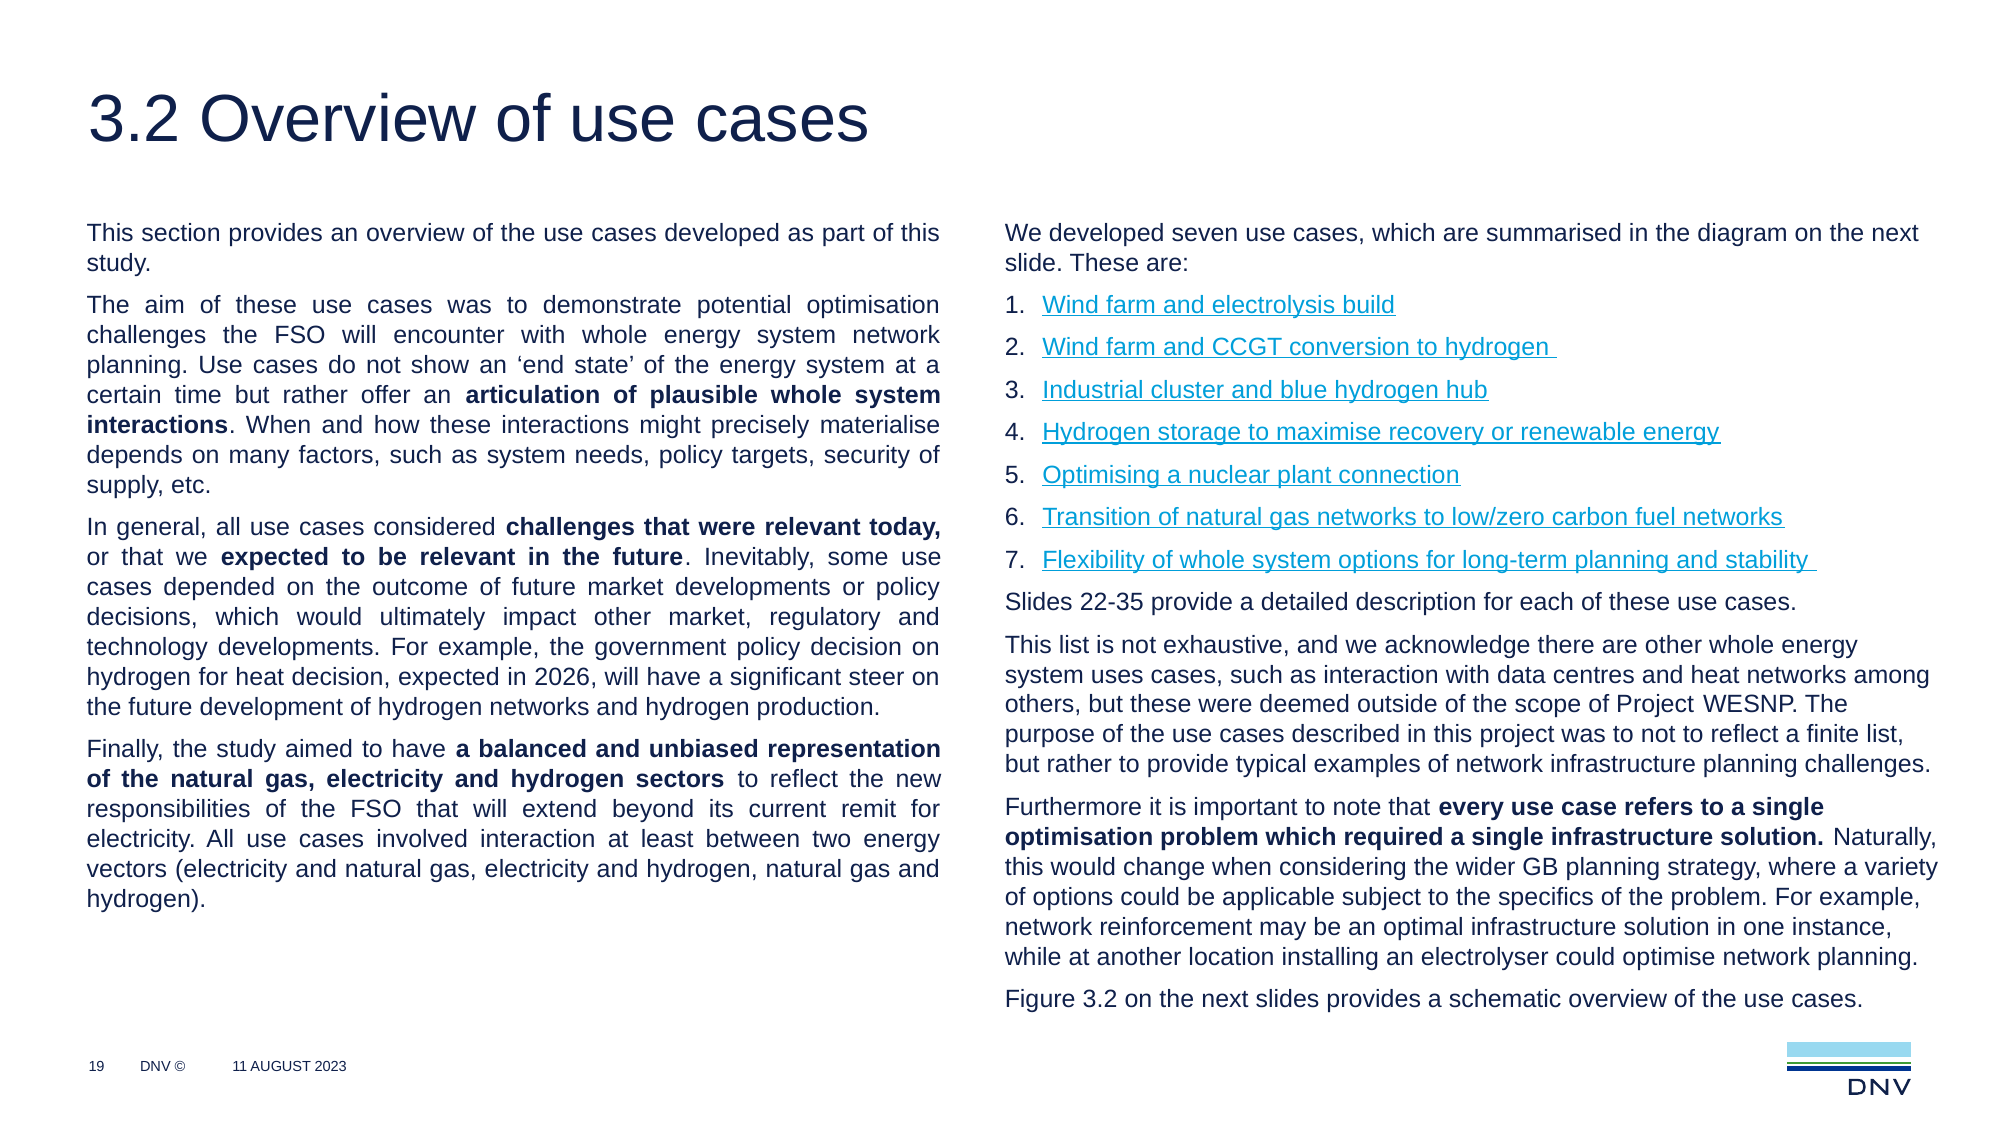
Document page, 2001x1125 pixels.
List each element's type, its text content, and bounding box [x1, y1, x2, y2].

title 3.2 Overview of use cases [88, 88, 1912, 243]
slide_number 19 [88, 1056, 133, 1082]
text_box We developed seven use cases, which are summarised in the diagram on the next slide. These are: Wind farm and electrolysis build Wind farm and CCGT conversion to hydrogen Industrial cluster and blue hydrogen hub Hydrogen storage to maximise recovery or renewable energy Optimising a nuclear plant connection Transition of natural gas networks to low/zero carbon fuel networks Flexibility of whole system options for long-term planning and stability Slides 22-35 provide a detailed description for each of these use cases. This list is not exhaustive, and we acknowledge there are other whole energy system uses cases, such as interaction with data centres and heat networks among others, but these were deemed outside of the scope of Project WESNP. The purpose of the use cases described in this project was to not to reflect a finite list, but rather to provide typical examples of network infrastructure planning challenges. Furthermore it is important to note that every use case refers to a single optimisation problem which required a single infrastructure solution. Naturally, this would change when considering the wider GB planning strategy, where a variety of options could be applicable subject to the specifics of the problem. For example, network reinforcement may be an optimal infrastructure solution in one instance, while at another location installing an electrolyser could optimise network planning. Figure 3.2 on the next slides provides a schematic overview of the use cases. [975, 216, 1946, 983]
text_box This section provides an overview of the use cases developed as part of this study. The aim of these use cases was to demonstrate potential optimisation challenges the FSO will encounter with whole energy system network planning. Use cases do not show an ‘end state’ of the energy system at a certain time but rather offer an articulation of plausible whole system interactions. When and how these interactions might precisely materialise depends on many factors, such as system needs, policy targets, security of supply, etc. In general, all use cases considered challenges that were relevant today, or that we expected to be relevant in the future. Inevitably, some use cases depended on the outcome of future market developments or policy decisions, which would ultimately impact other market, regulatory and technology developments. For example, the government policy decision on hydrogen for heat decision, expected in 2026, will have a significant steer on the future development of hydrogen networks and hydrogen production. Finally, the study aimed to have a balanced and unbiased representation of the natural gas, electricity and hydrogen sectors to reflect the new responsibilities of the FSO that will extend beyond its current remit for electricity. All use cases involved interaction at least between two energy vectors (electricity and natural gas, electricity and hydrogen, natural gas and hydrogen). [57, 216, 943, 806]
